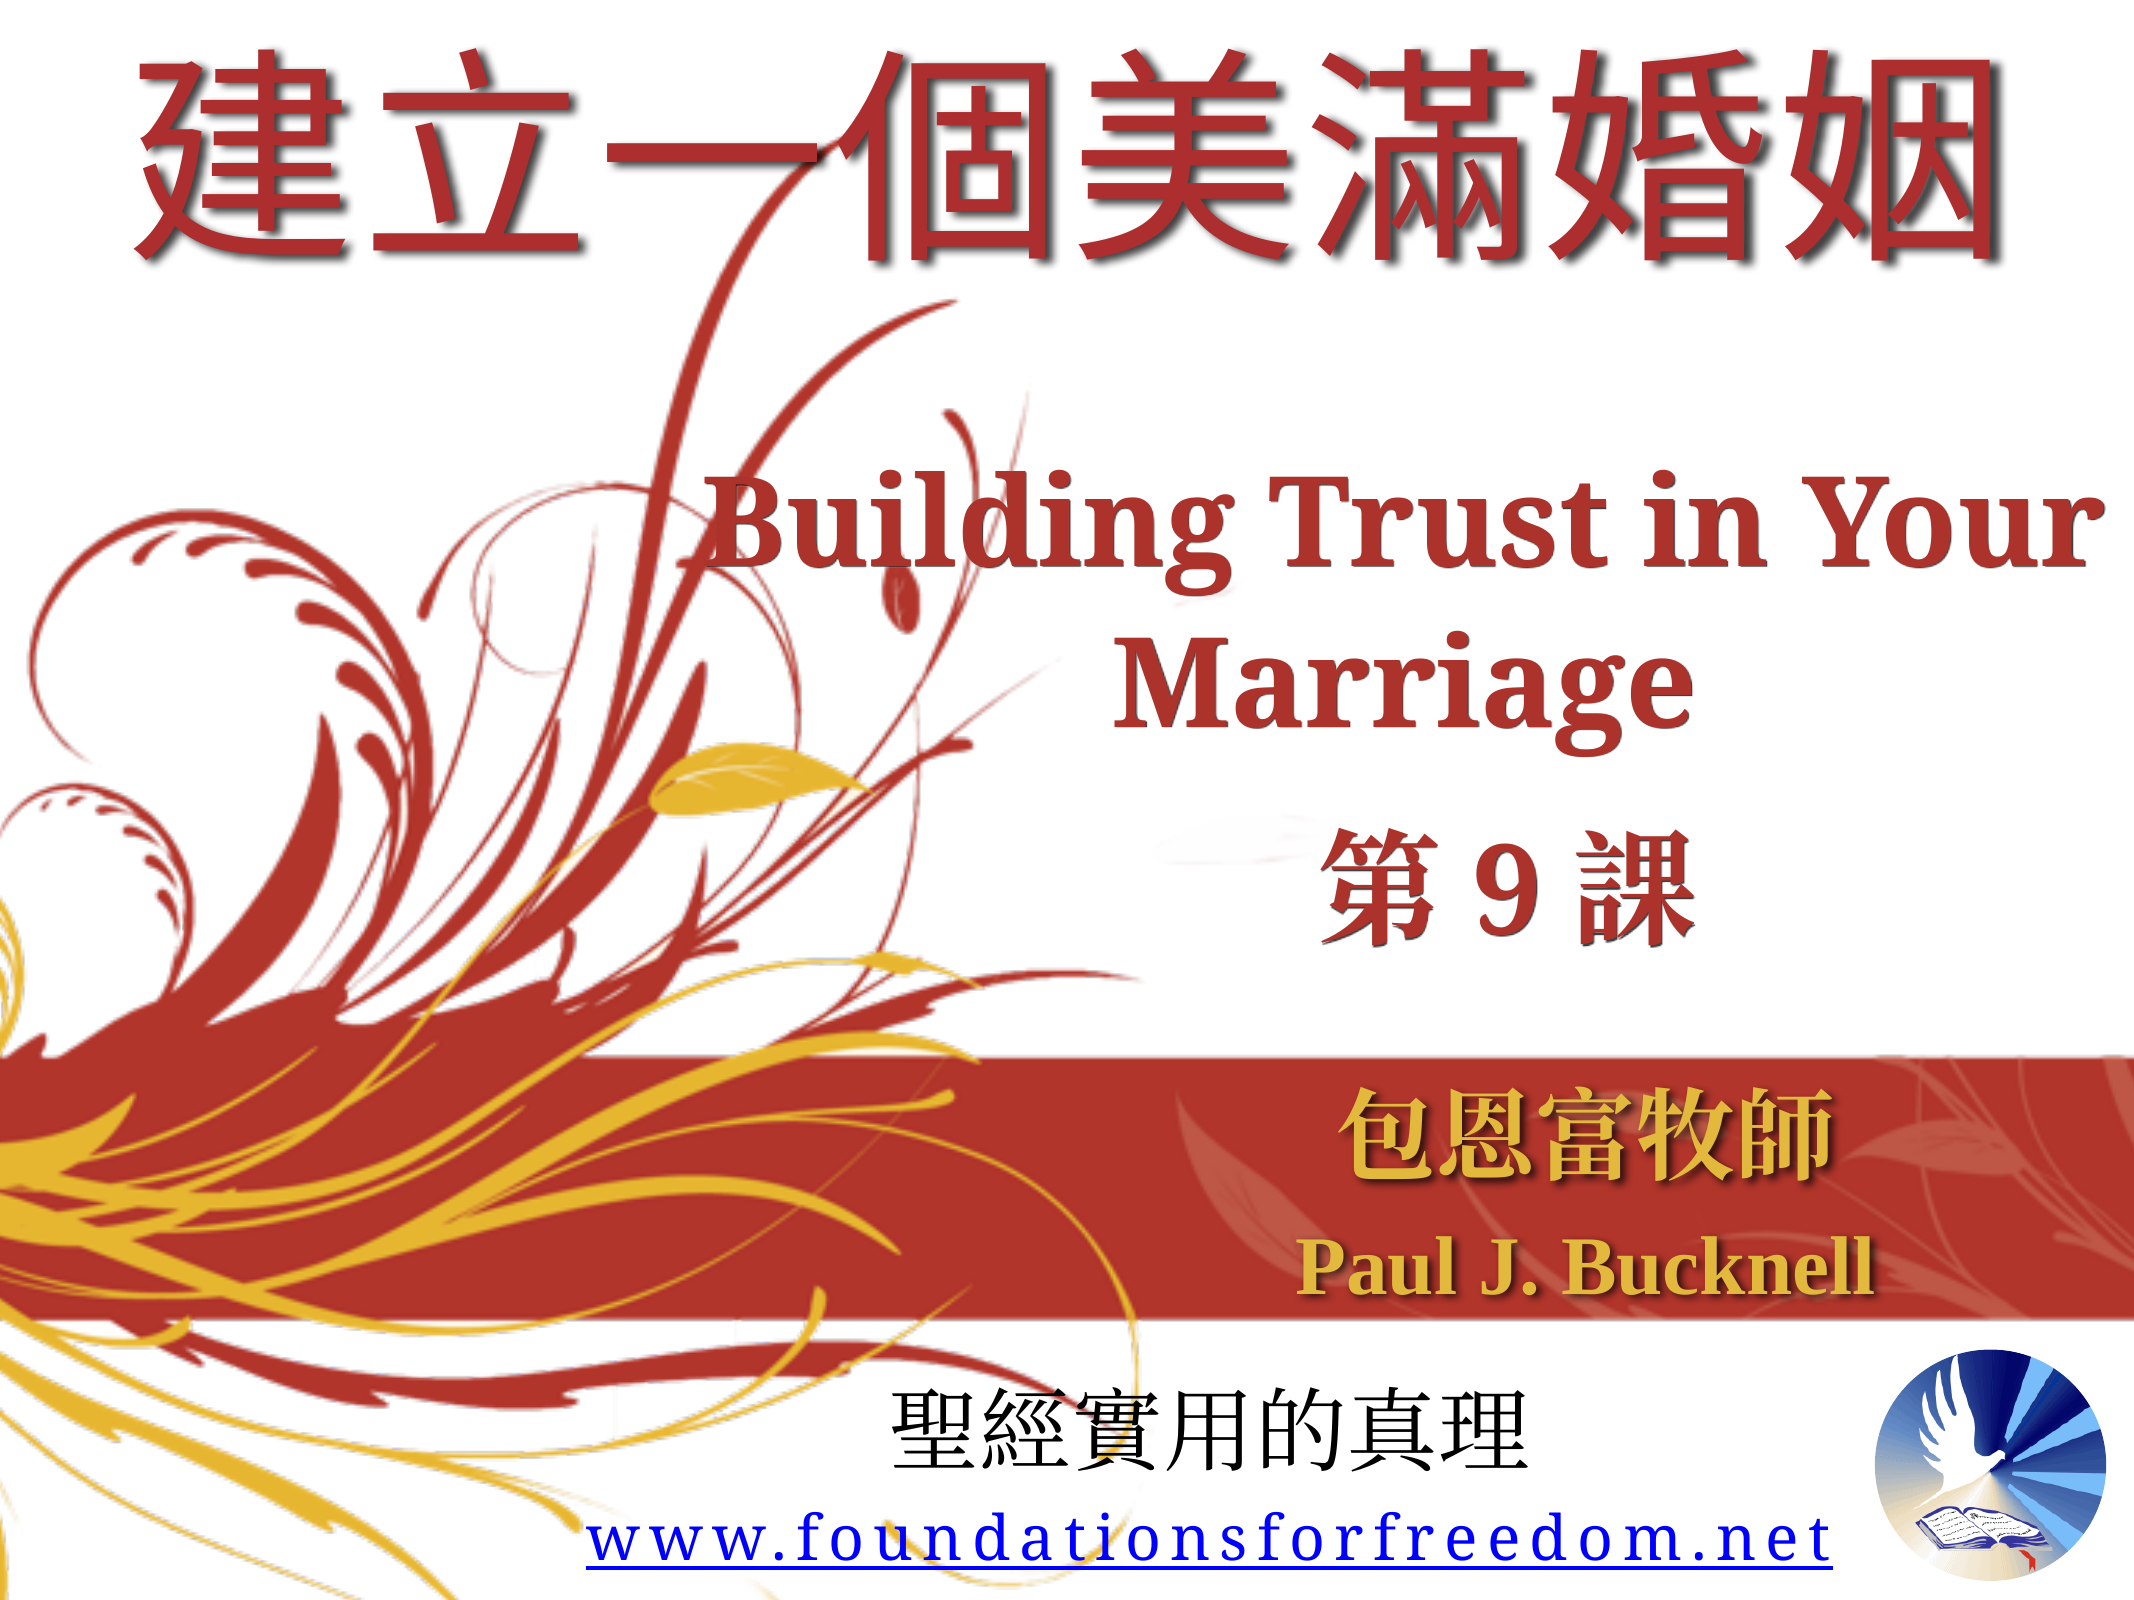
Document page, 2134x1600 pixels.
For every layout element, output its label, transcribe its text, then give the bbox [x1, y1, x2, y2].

text_box 建立一個美滿婚姻 [0, 25, 2134, 95]
picture [0, 98, 2134, 1600]
